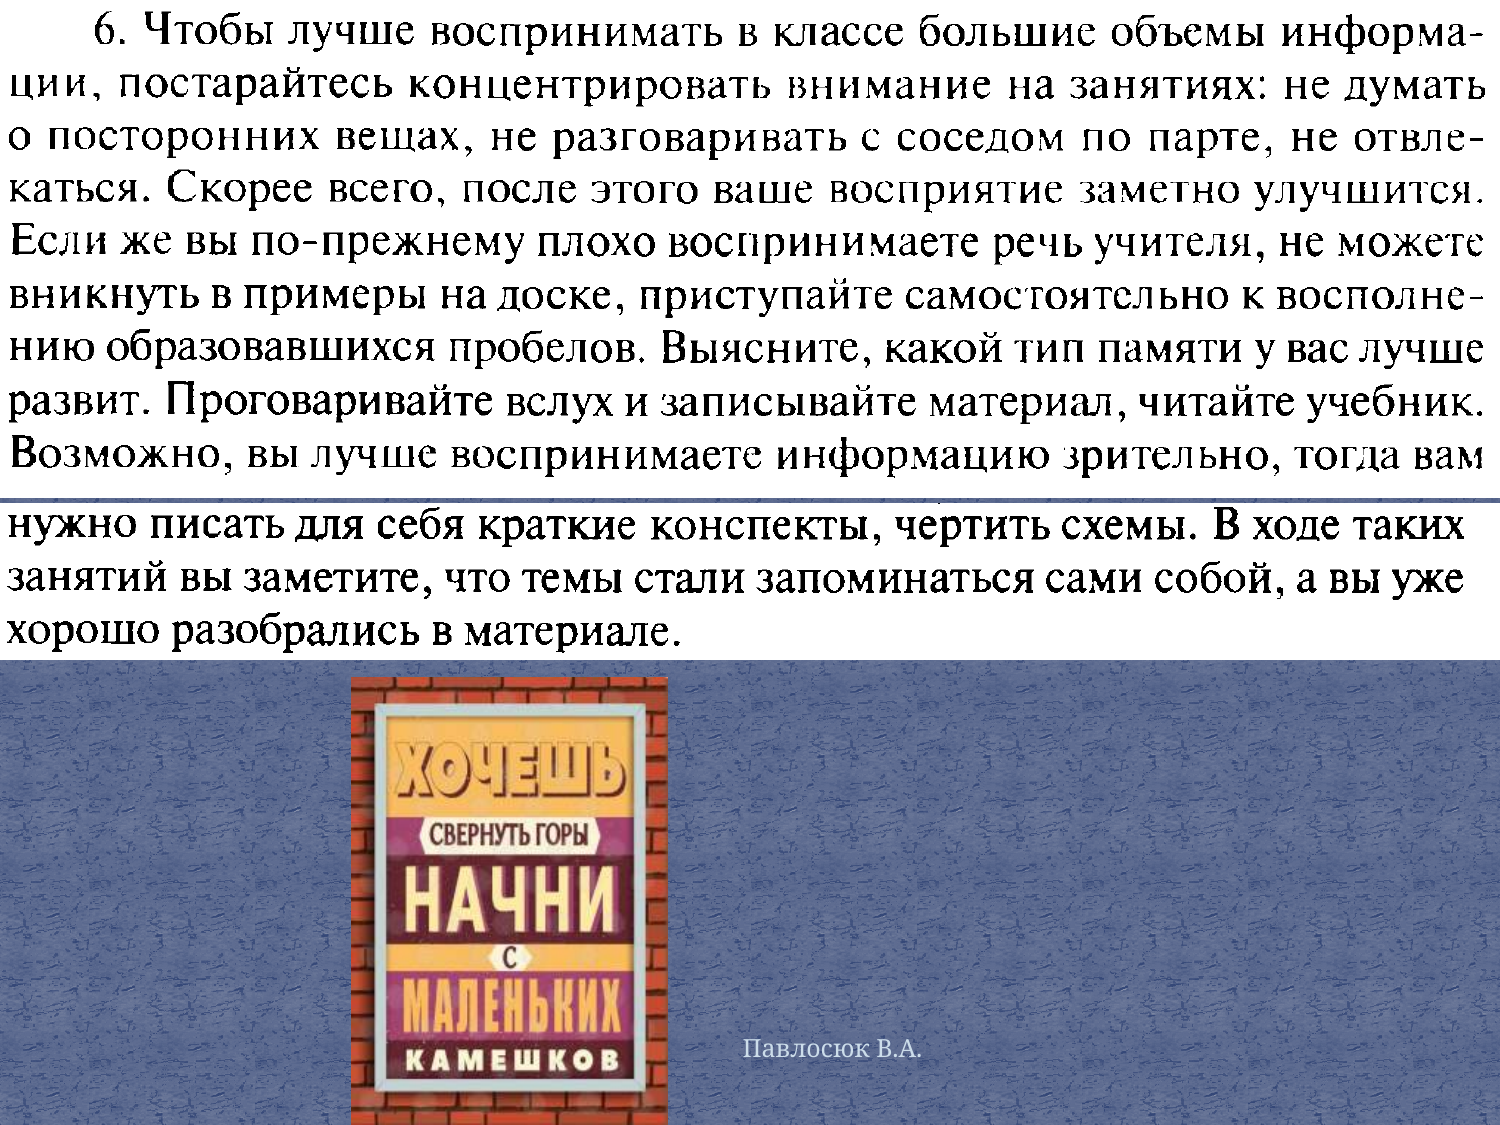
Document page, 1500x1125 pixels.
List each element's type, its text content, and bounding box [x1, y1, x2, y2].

picture [0, 0, 1500, 500]
footer Павлосюк В.А. [678, 1017, 938, 1081]
picture [0, 503, 1500, 661]
picture [351, 677, 668, 1125]
